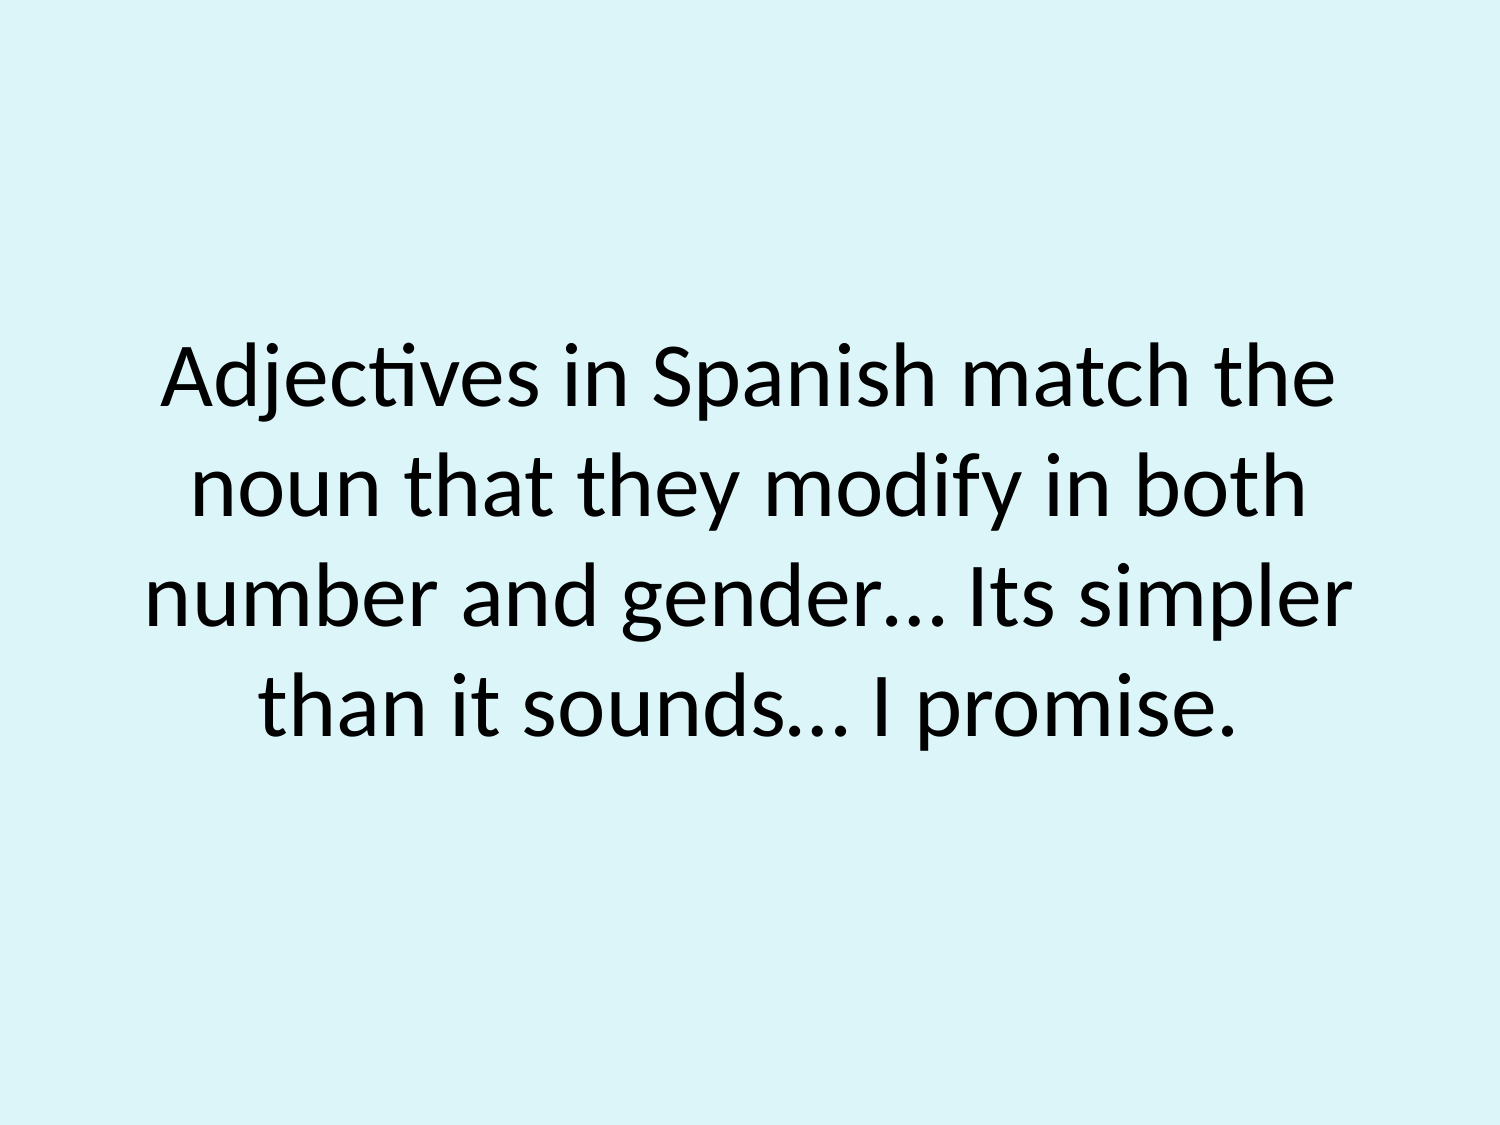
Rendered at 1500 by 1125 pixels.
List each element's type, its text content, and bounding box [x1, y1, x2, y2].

title Adjectives in Spanish match the noun that they modify in both number and gender… Its simpler than it sounds… I promise. [75, 45, 1425, 1024]
